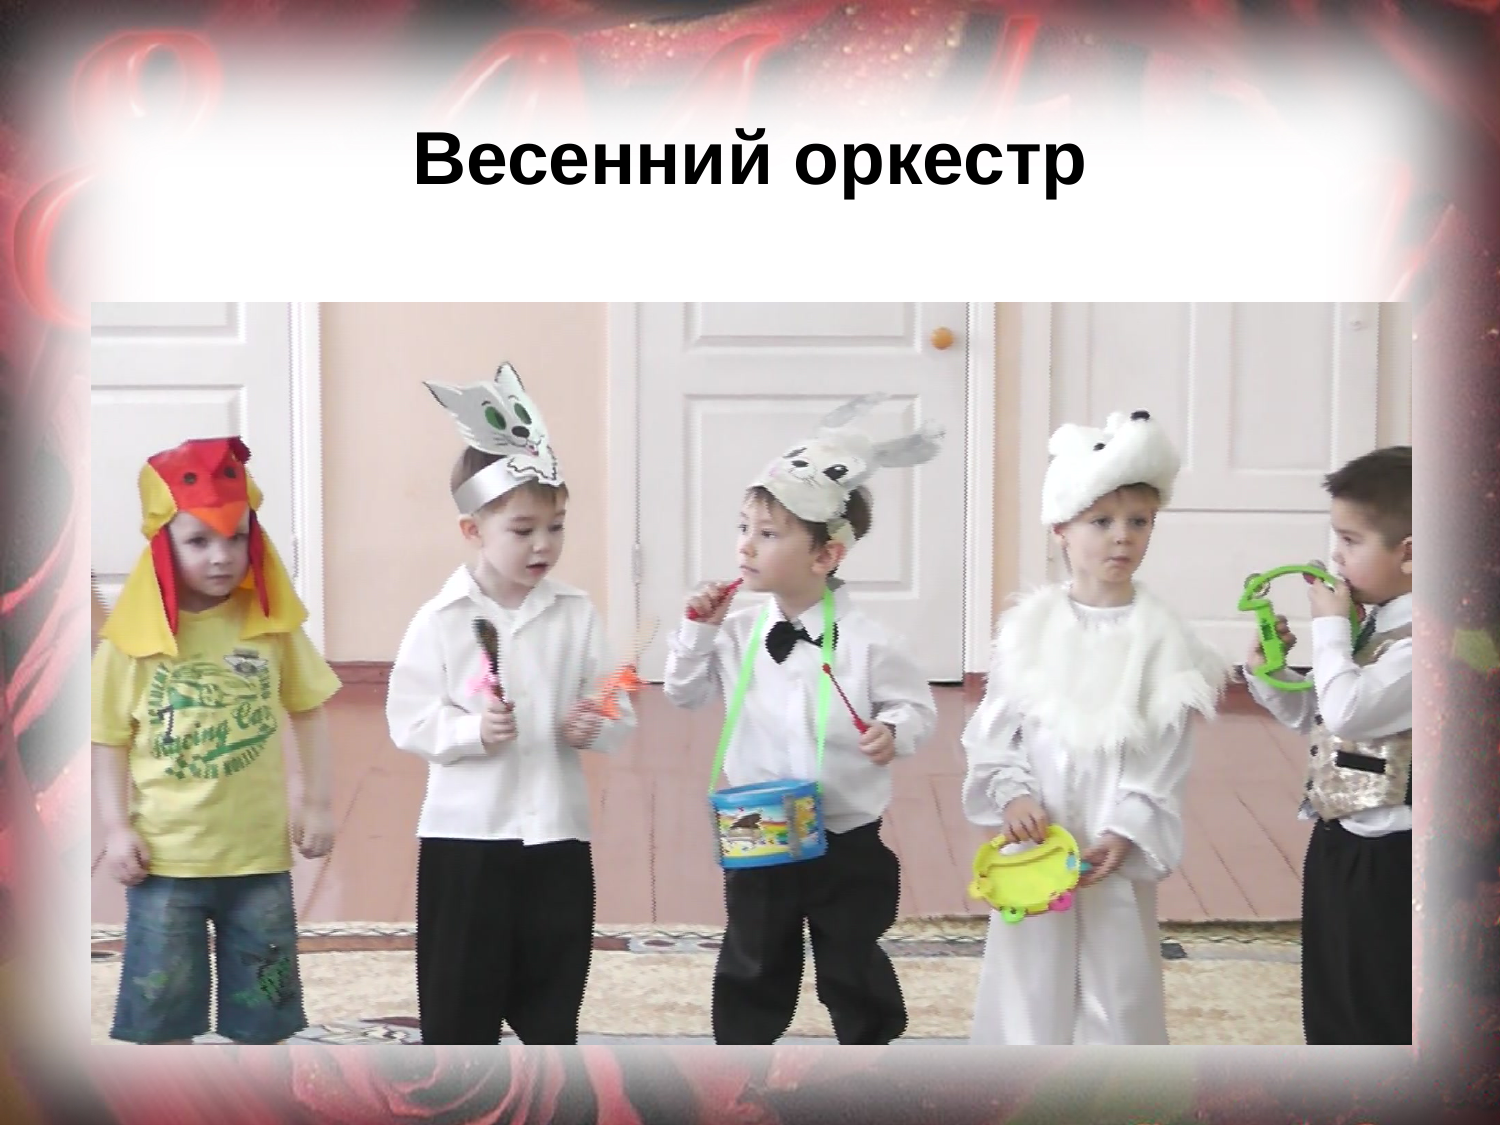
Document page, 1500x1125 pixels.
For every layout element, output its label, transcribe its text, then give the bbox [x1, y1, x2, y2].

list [91, 302, 1412, 1046]
title [76, 77, 1428, 266]
picture [0, 0, 1500, 1125]
text_box Весенний оркестр [253, 101, 1247, 207]
